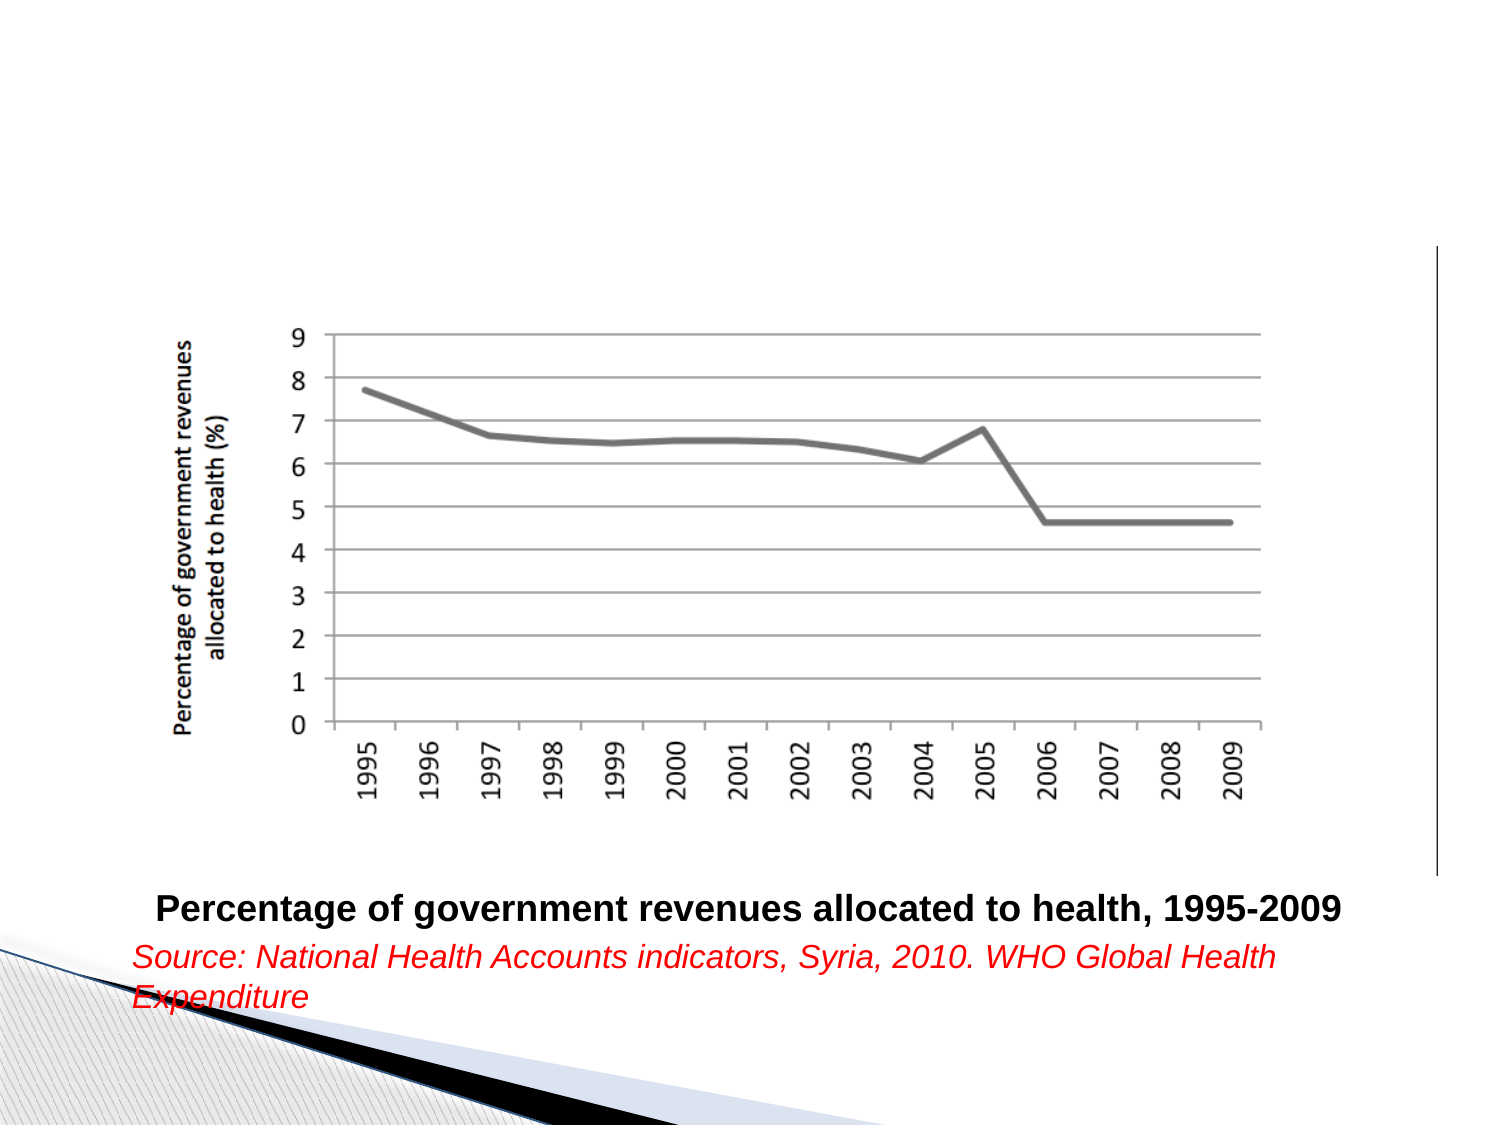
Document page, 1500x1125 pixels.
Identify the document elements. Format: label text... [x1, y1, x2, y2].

text_box Percentage of government revenues allocated to health, 1995-2009 [140, 884, 1407, 928]
text_box Source: National Health Accounts indicators, Syria, 2010. WHO Global Health Expenditure [117, 928, 1465, 1023]
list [58, 245, 1439, 876]
